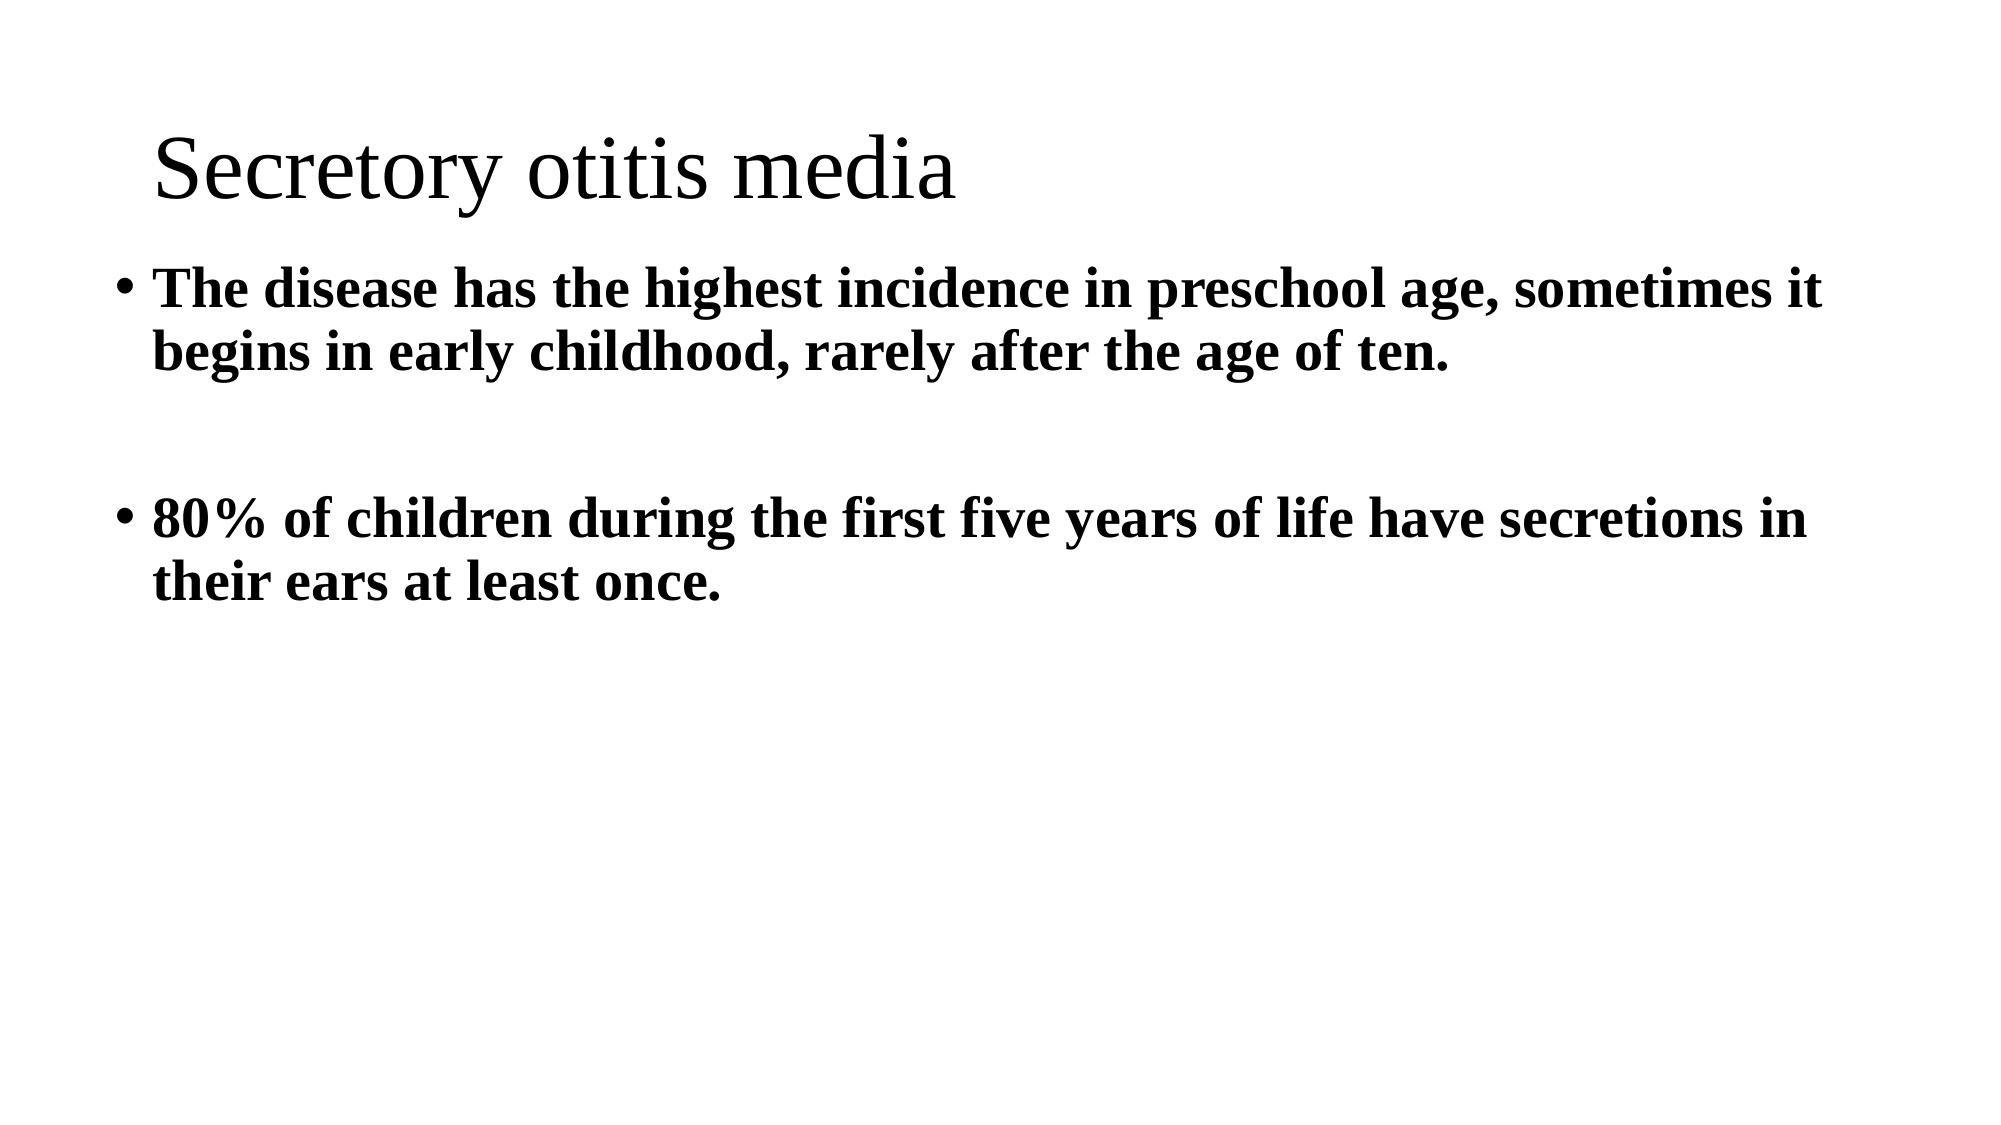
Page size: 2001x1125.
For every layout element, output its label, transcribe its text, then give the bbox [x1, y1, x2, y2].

list The disease has the highest incidence in preschool age, sometimes it begins in early childhood, rarely after the age of ten. 80% of children during the first five years of life have secretions in their ears at least once. [99, 249, 1900, 1088]
title Secretory otitis media [137, 59, 1863, 278]
